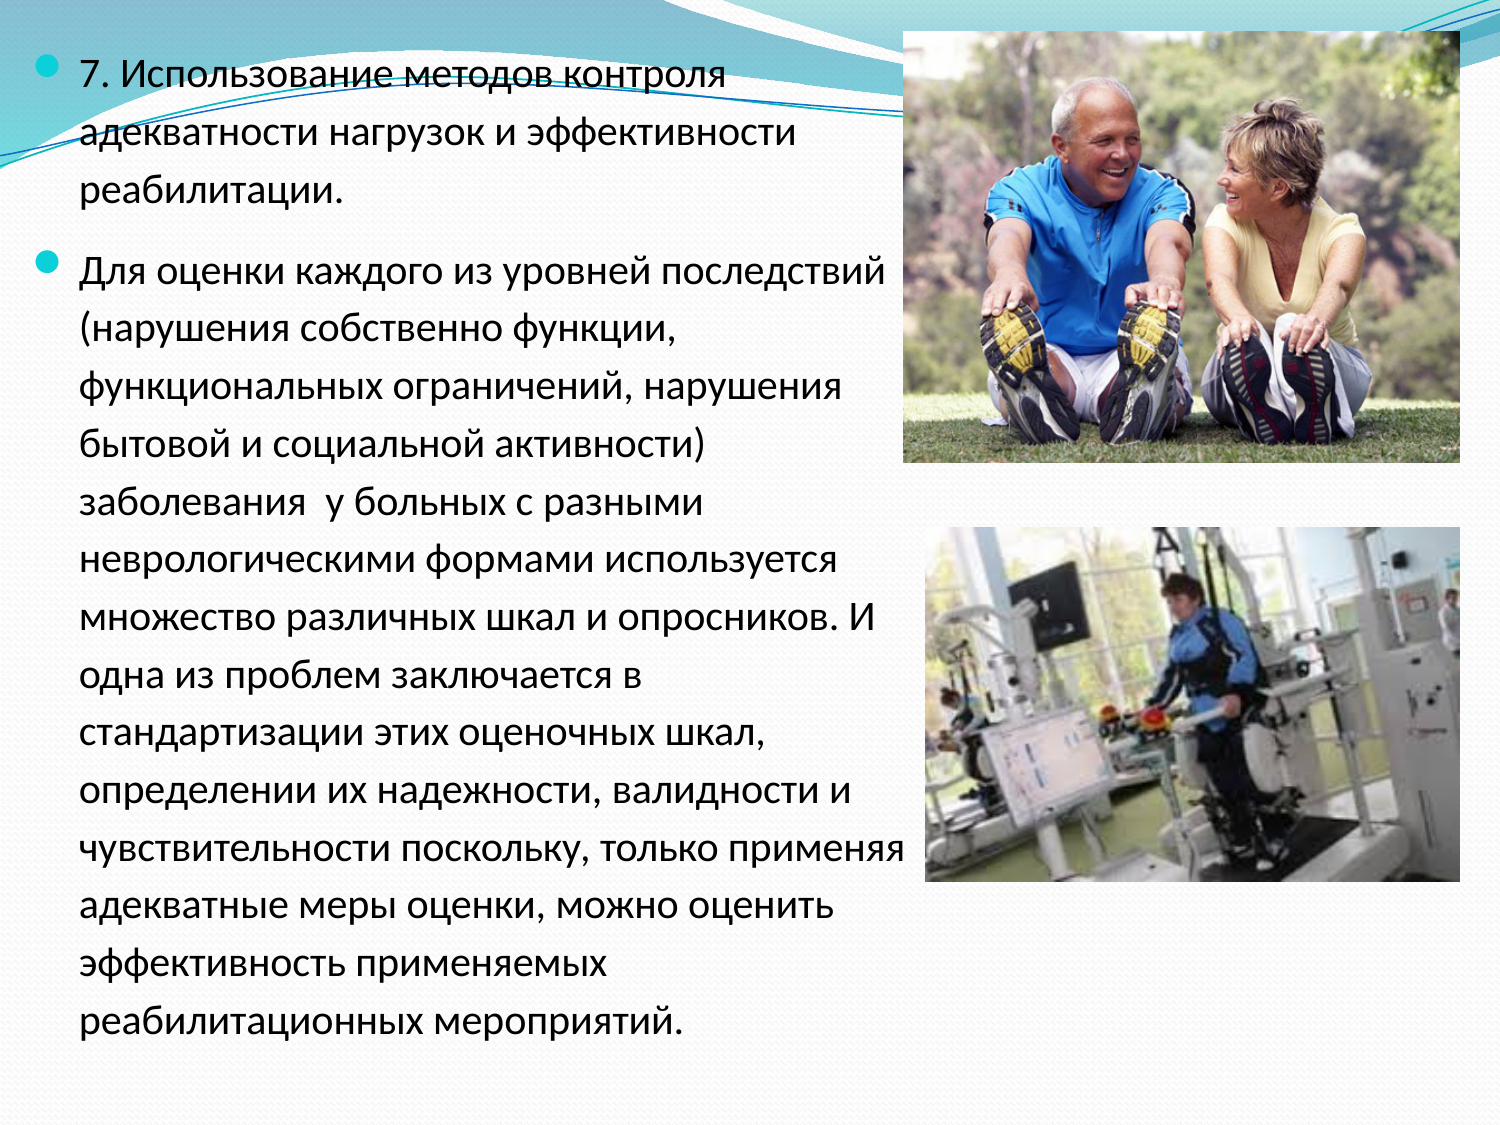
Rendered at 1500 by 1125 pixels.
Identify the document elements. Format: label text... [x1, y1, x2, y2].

picture [903, 31, 1460, 464]
picture [924, 526, 1460, 882]
list 7. Использование методов контроля адекватности нагрузок и эффективности реабилитации. Для оценки каждого из уровней последствий (нарушения собственно функции, функциональных ограничений, нарушения бытовой и социальной активности) заболевания у больных с разными неврологическими формами используется множество различных шкал и опросников. И одна из проблем заключается в стандартизации этих оценочных шкал, определении их надежности, валидности и чувствительности поскольку, только применяя адекватные меры оценки, можно оценить эффективность применяемых реабилитационных мероприятий. [17, 30, 939, 1073]
